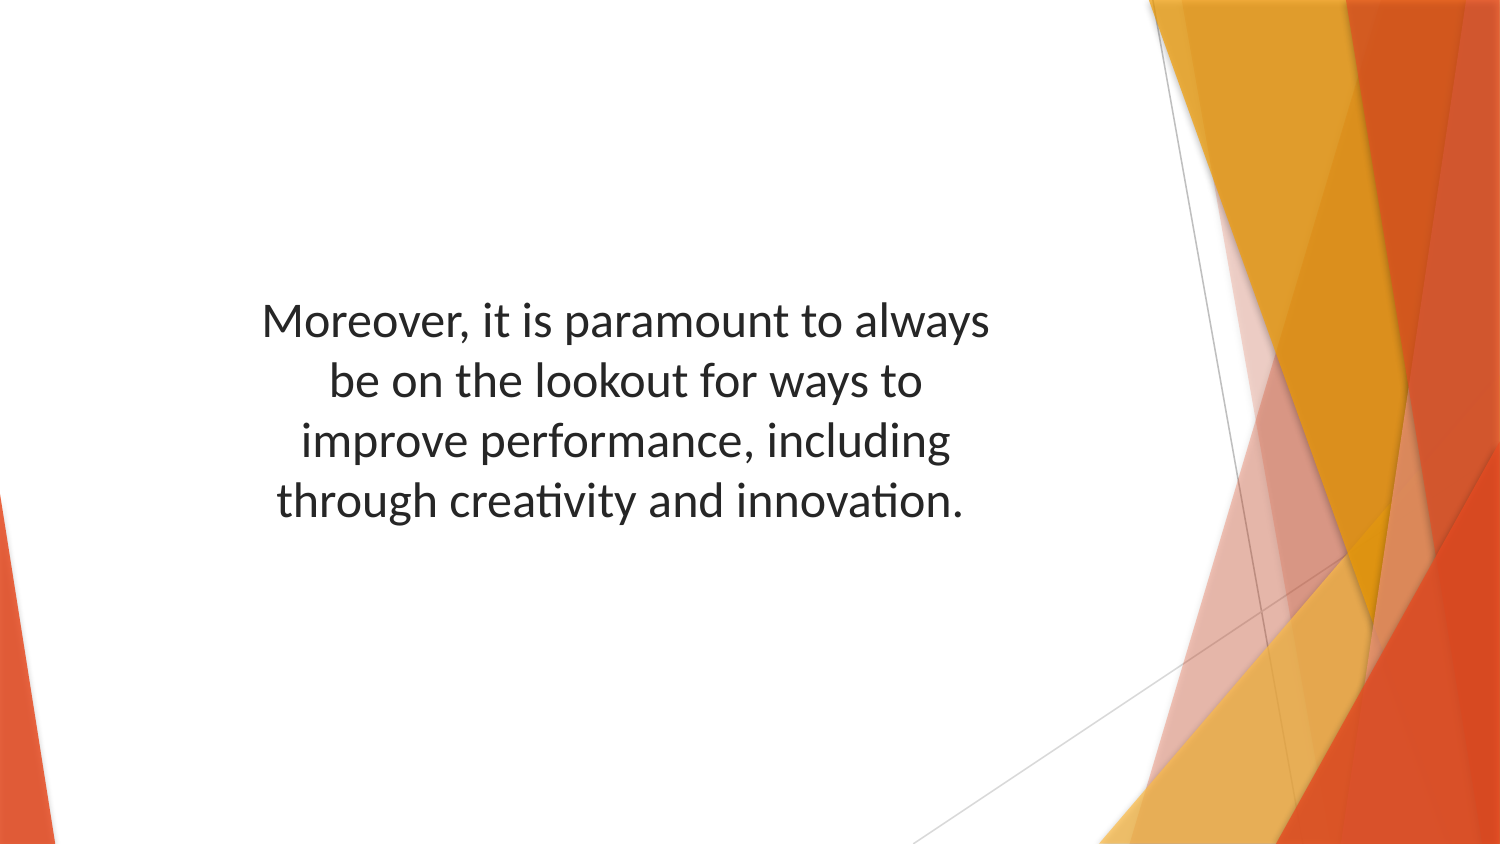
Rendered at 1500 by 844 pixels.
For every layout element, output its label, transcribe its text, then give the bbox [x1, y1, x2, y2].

list Moreover, it is paramount to always be on the lookout for ways to improve performance, including through creativity and innovation. [230, 280, 1022, 599]
